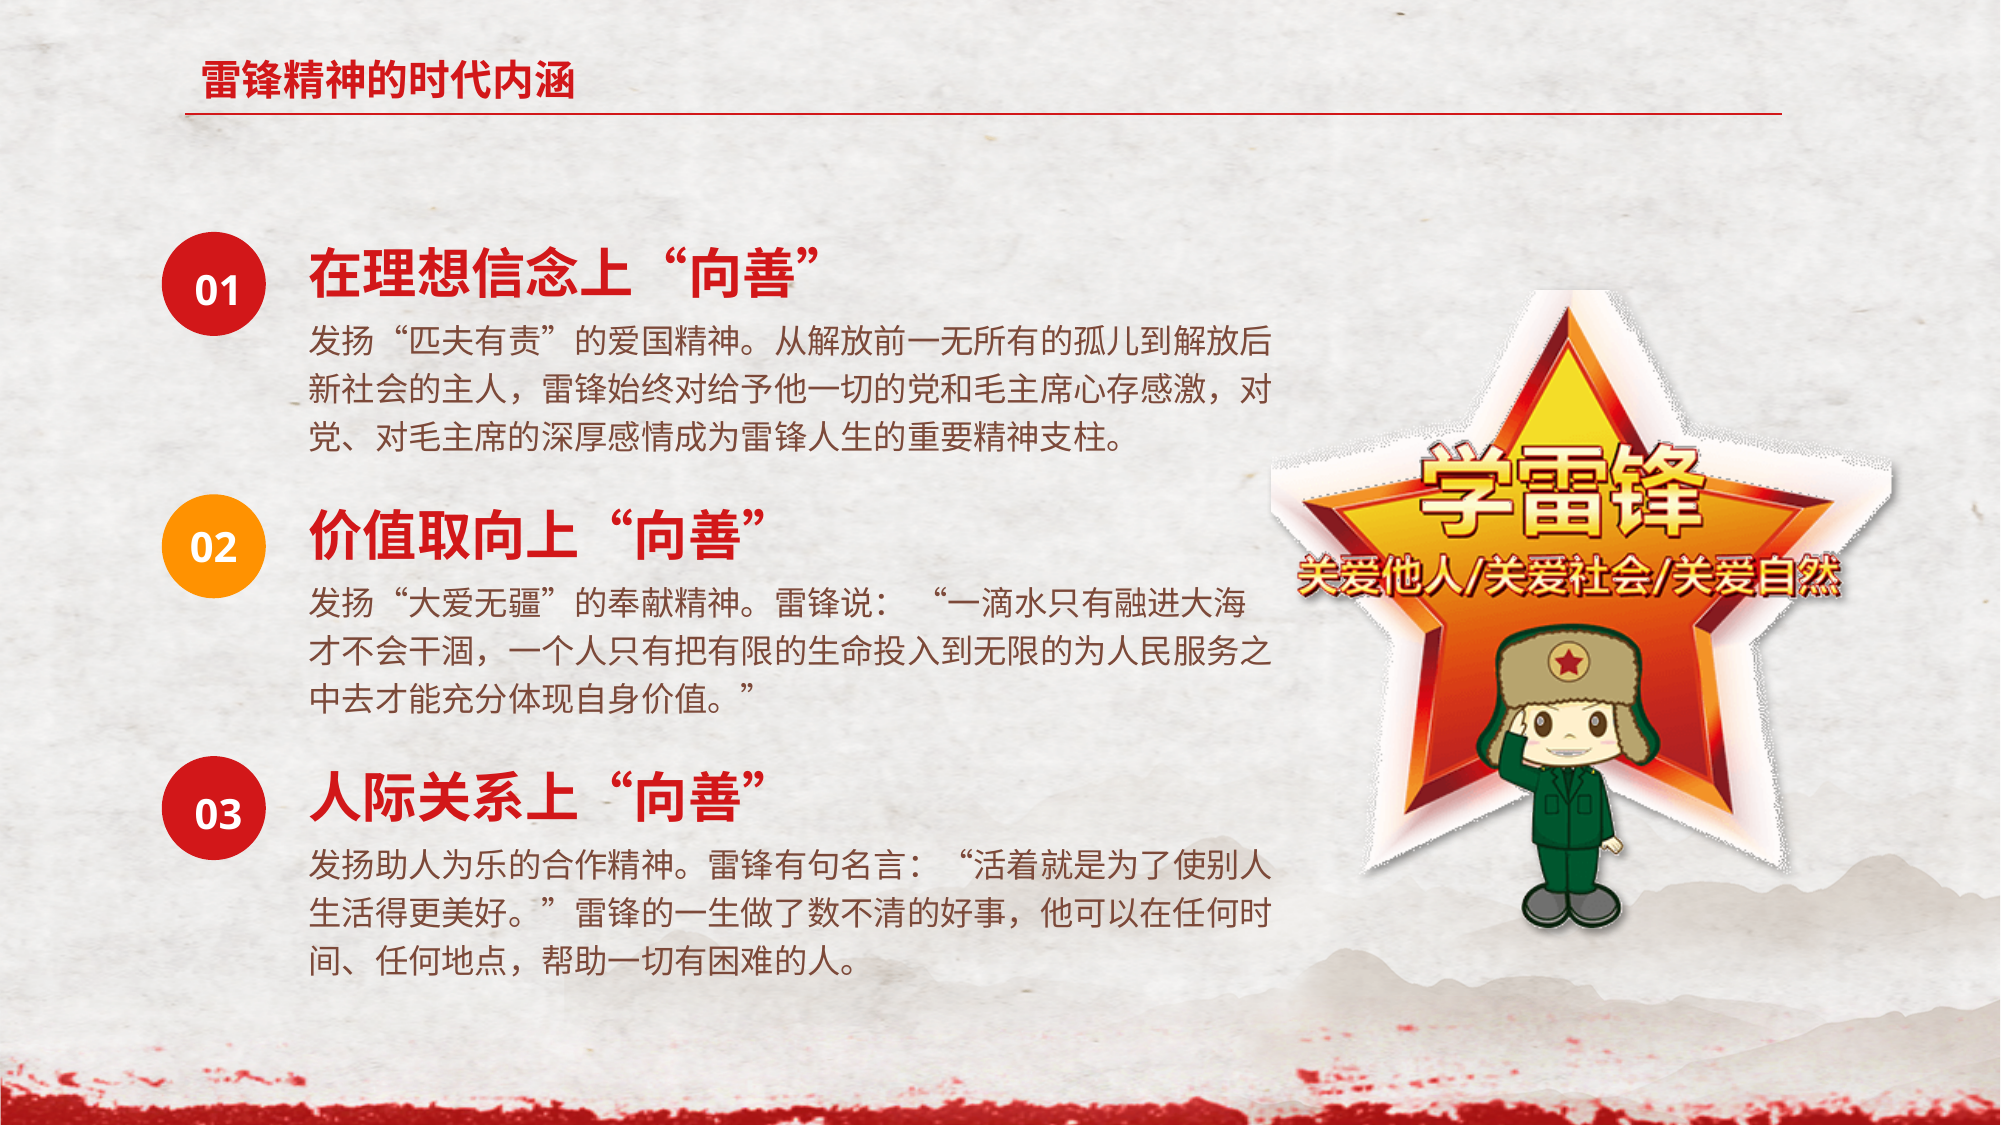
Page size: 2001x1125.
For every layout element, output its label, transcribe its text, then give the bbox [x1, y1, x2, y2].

picture [0, 0, 2001, 1125]
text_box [161, 231, 1294, 466]
text_box 雷锋精神的时代内涵 [185, 30, 752, 111]
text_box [161, 755, 1294, 990]
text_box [161, 494, 1266, 728]
